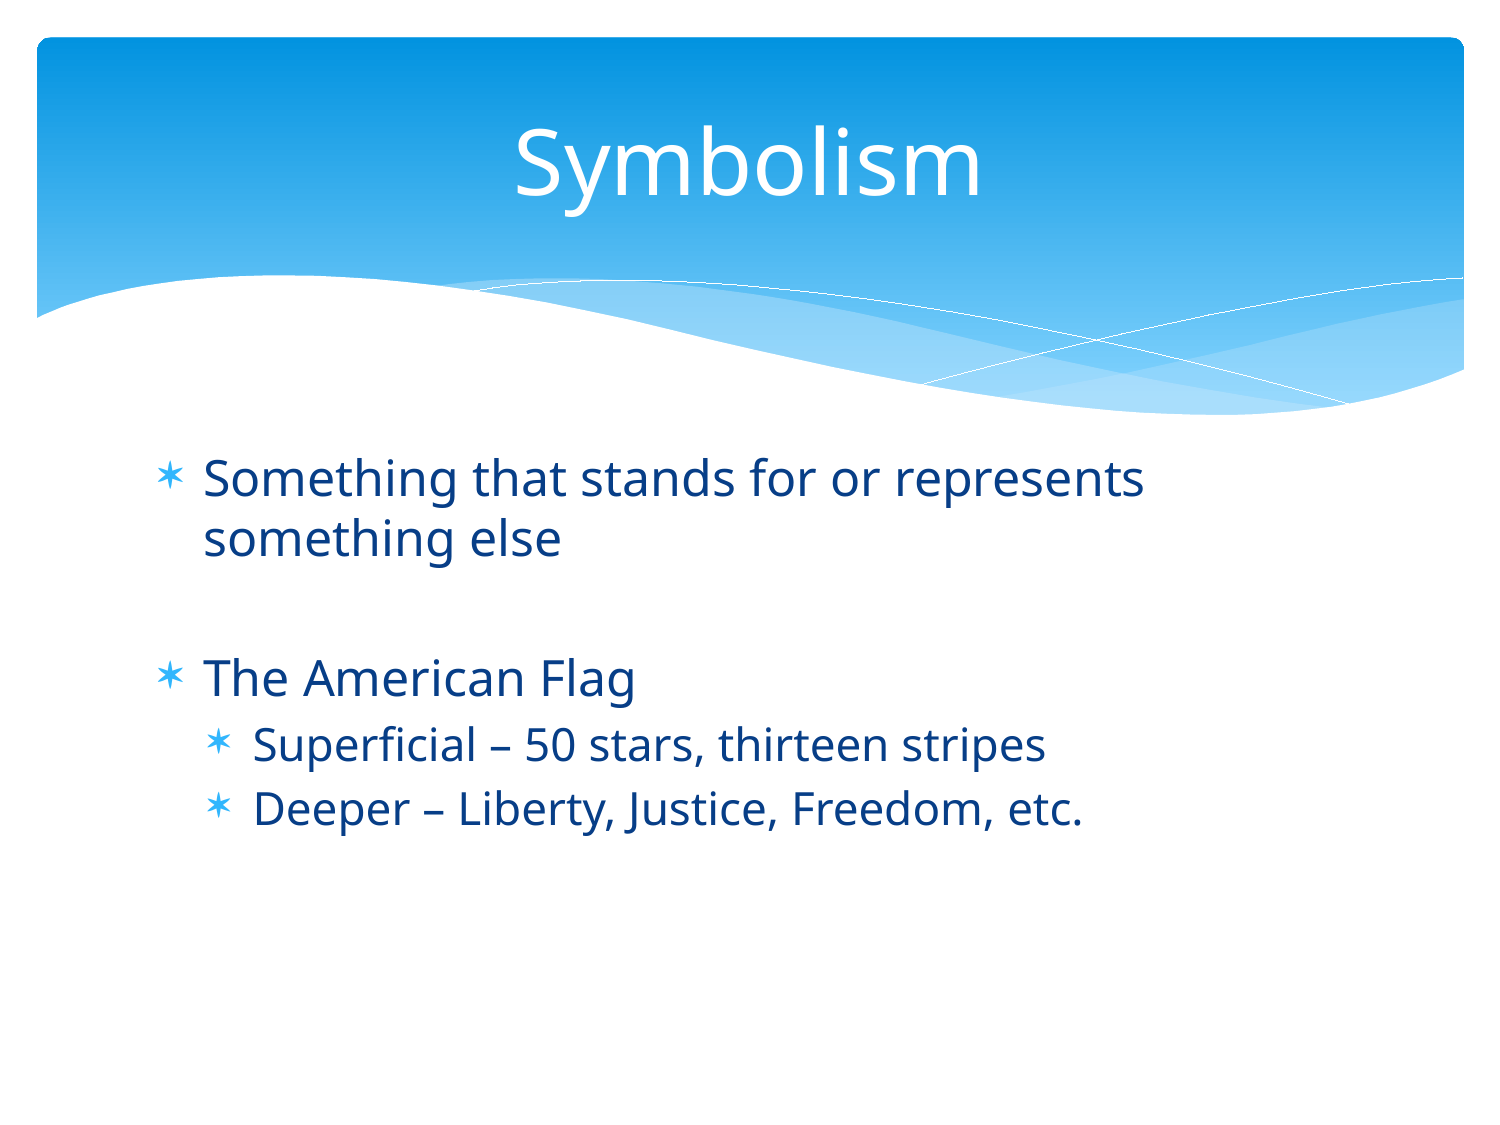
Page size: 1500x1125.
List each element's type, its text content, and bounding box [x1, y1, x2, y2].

list Something that stands for or represents something else The American Flag Superficial – 50 stars, thirteen stripes Deeper – Liberty, Justice, Freedom, etc. [143, 438, 1359, 1005]
title Symbolism [75, 55, 1425, 261]
